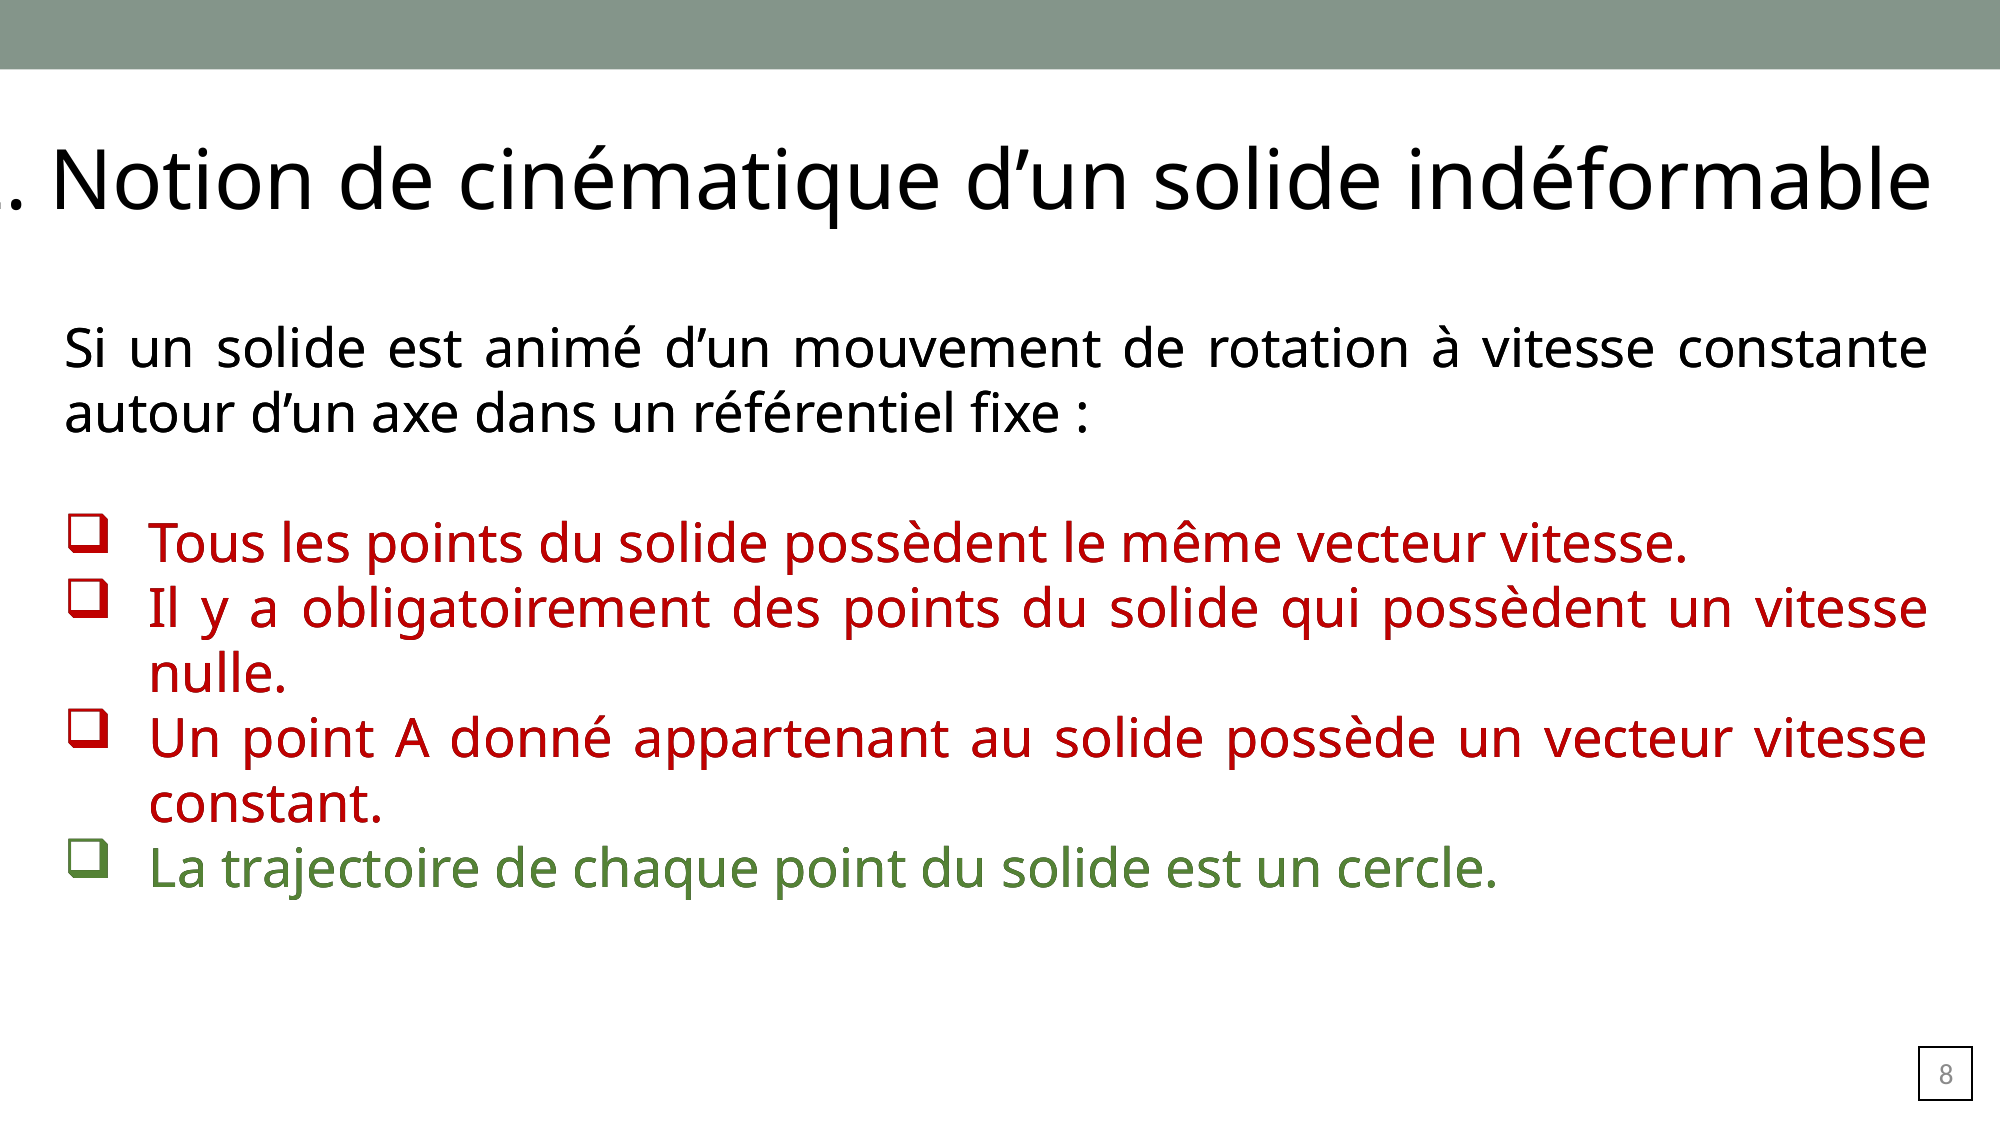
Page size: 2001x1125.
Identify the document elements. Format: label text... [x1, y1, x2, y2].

text_box [0, 0, 2000, 70]
text_box 2. Notion de cinématique d’un solide indéformable [0, 118, 1951, 234]
slide_number 7 [1906, 1042, 1969, 1103]
text_box Si un solide est animé d’un mouvement de rotation à vitesse constante autour d’un axe dans un référentiel fixe : Tous les points du solide possèdent le même vecteur vitesse. Il y a obligatoirement des points du solide qui possèdent un vitesse nulle. Un point A donné appartenant au solide possède un vecteur vitesse constant. La trajectoire de chaque point du solide est un cercle. [49, 306, 1946, 906]
